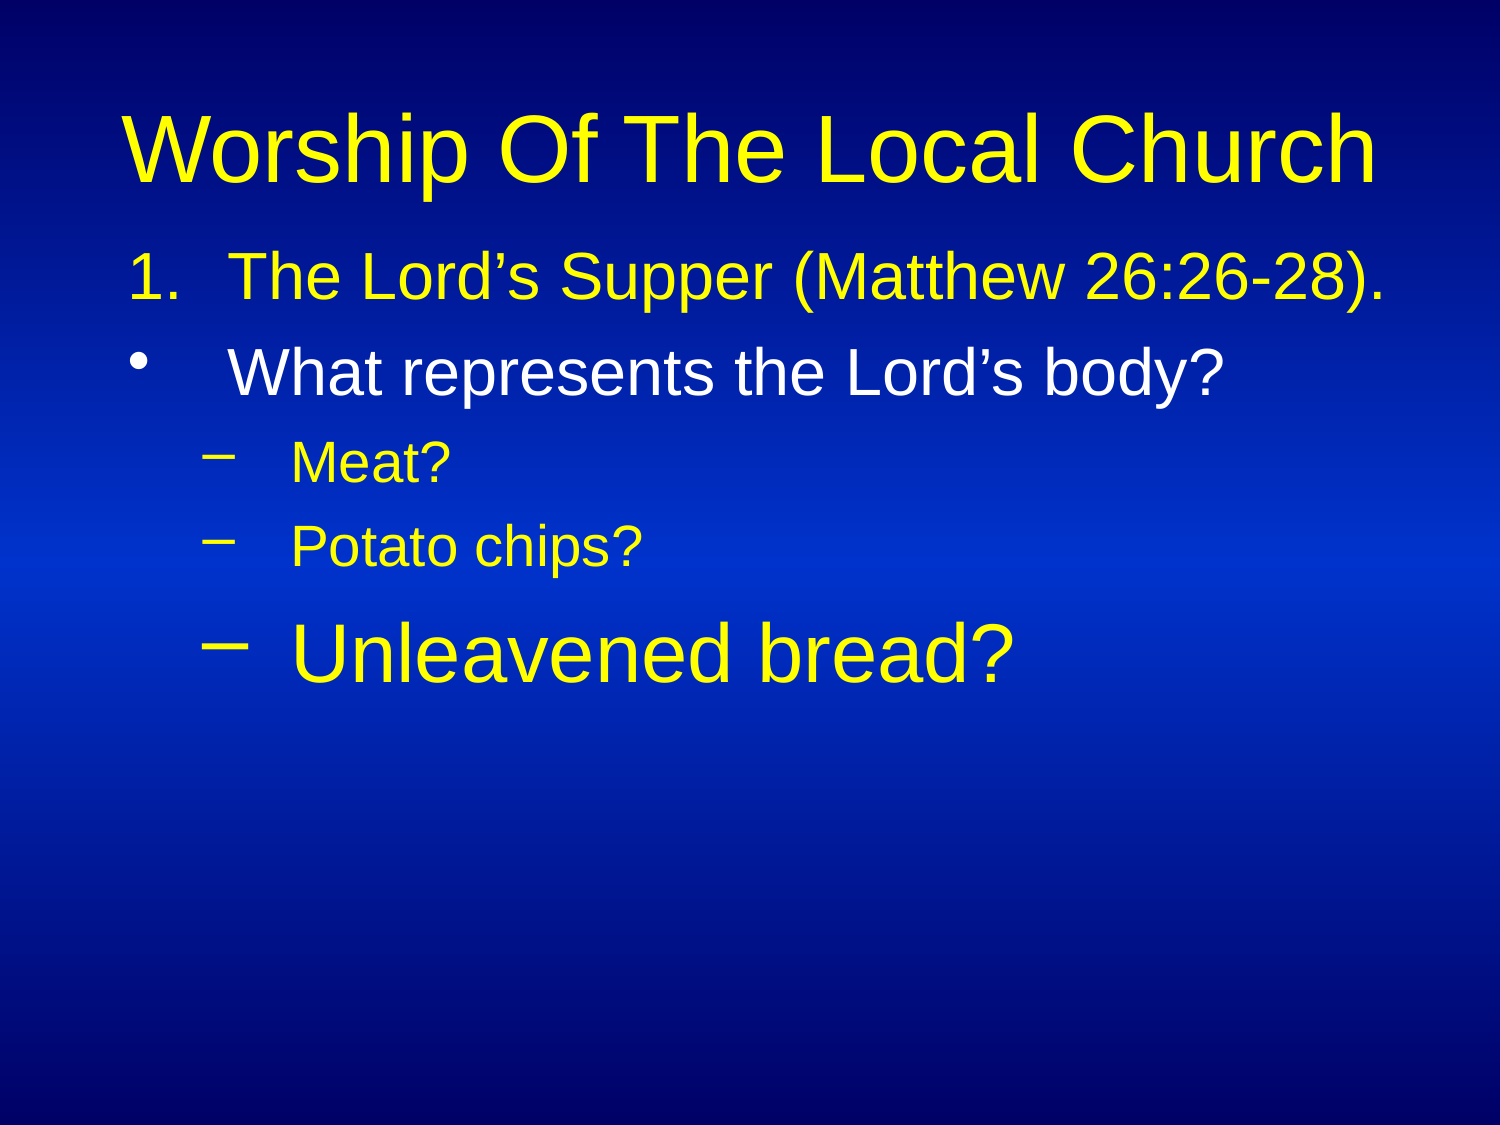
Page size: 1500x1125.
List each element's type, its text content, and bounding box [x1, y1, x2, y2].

title Worship Of The Local Church [37, 50, 1463, 238]
list The Lord’s Supper (Matthew 26:26-28). What represents the Lord’s body? Meat? Potato chips? Unleavened bread? [112, 224, 1463, 1125]
